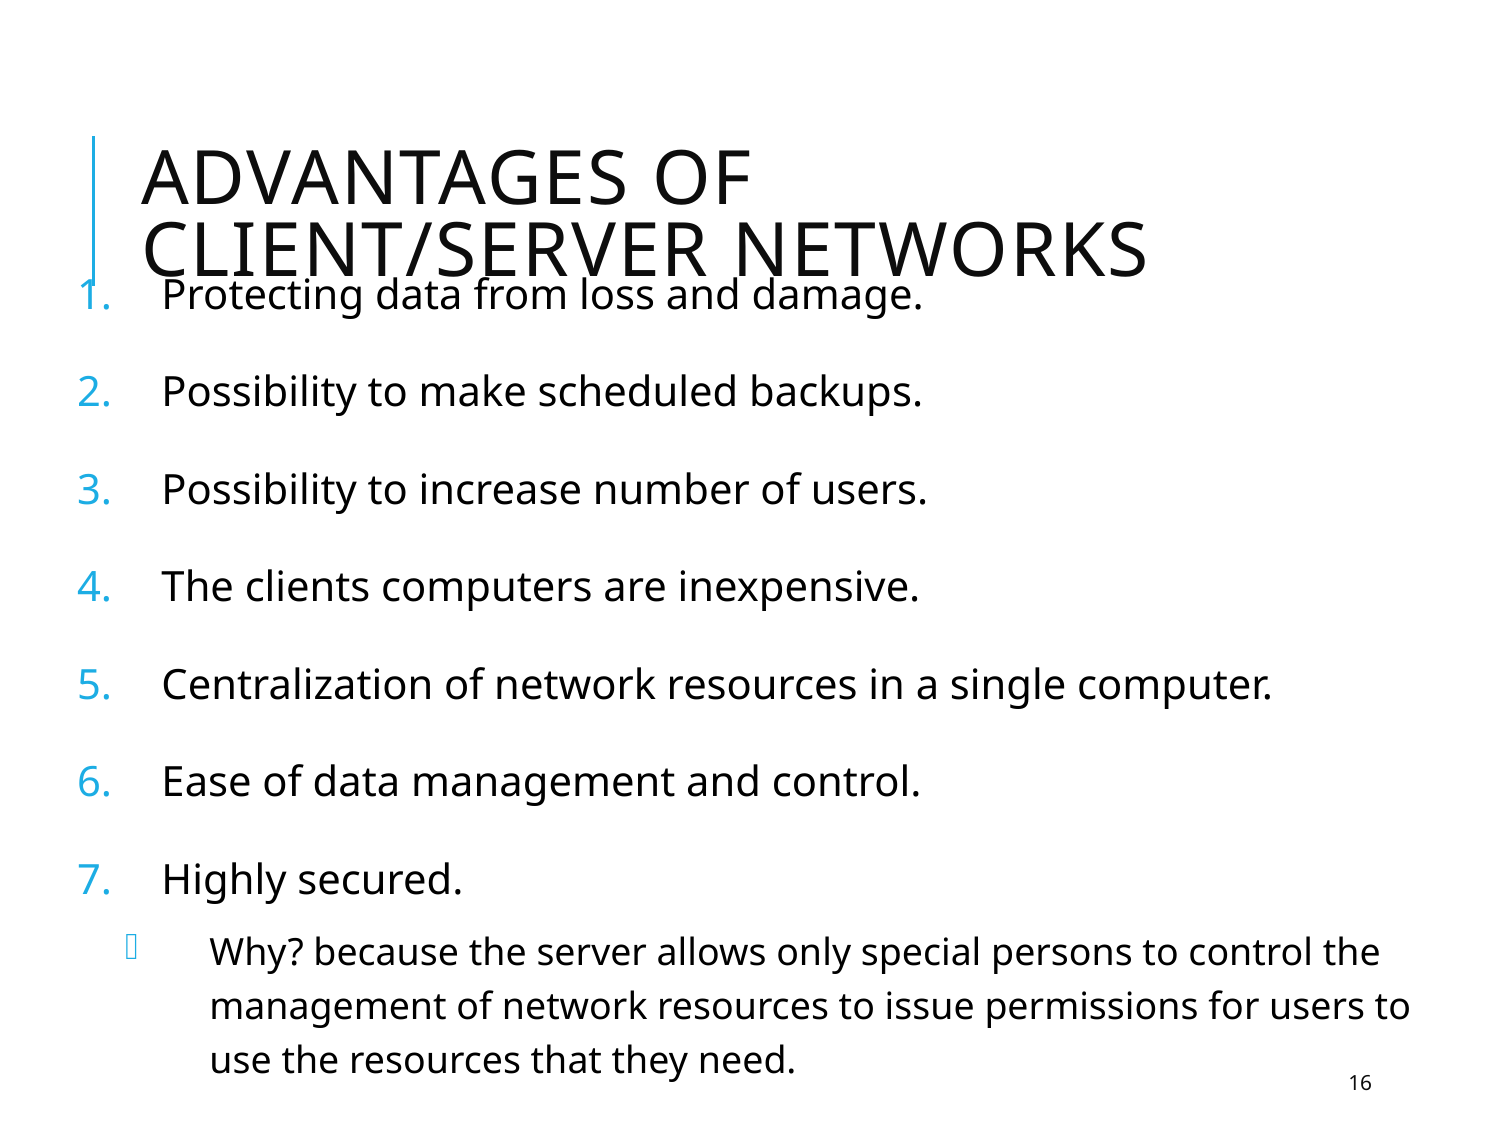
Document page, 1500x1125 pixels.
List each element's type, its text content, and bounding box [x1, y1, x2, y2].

slide_number 16 [1333, 1061, 1454, 1107]
title Advantages of Client/Server Networks [126, 96, 1322, 249]
list Protecting data from loss and damage. Possibility to make scheduled backups. Possibility to increase number of users. The clients computers are inexpensive. Centralization of network resources in a single computer. Ease of data management and control. Highly secured. Why? because the server allows only special persons to control the management of network resources to issue permissions for users to use the resources that they need. [50, 249, 1463, 1125]
